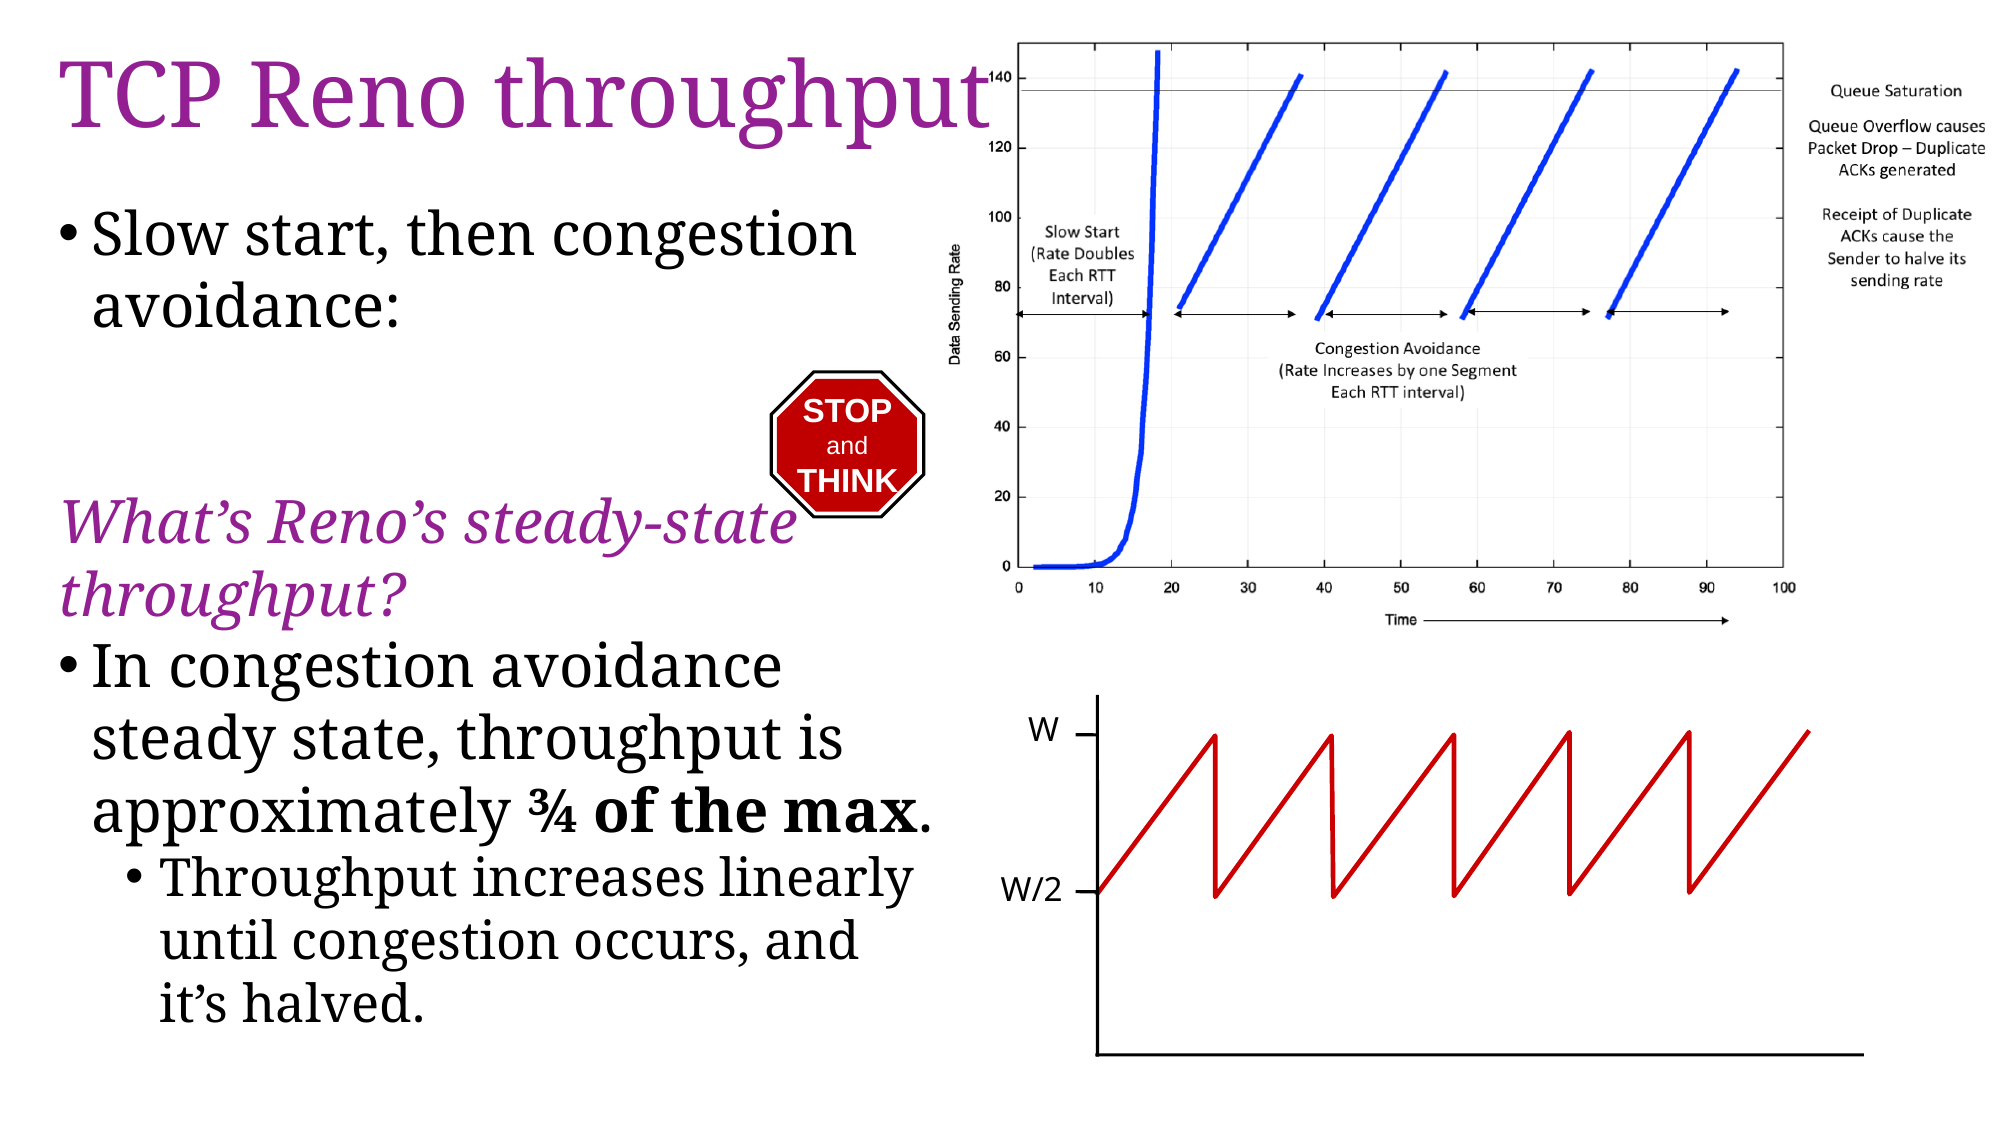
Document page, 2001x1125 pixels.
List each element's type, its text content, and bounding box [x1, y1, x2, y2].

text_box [981, 694, 1864, 1057]
title TCP Reno throughput [43, 25, 916, 171]
picture [916, 0, 2000, 637]
list Slow start, then congestion avoidance: What’s Reno’s steady-state throughput? In congestion avoidance steady state, throughput is approximately ¾ of the max. Throughput increases linearly until congestion occurs, and it’s halved. [43, 188, 951, 1075]
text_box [771, 371, 924, 517]
